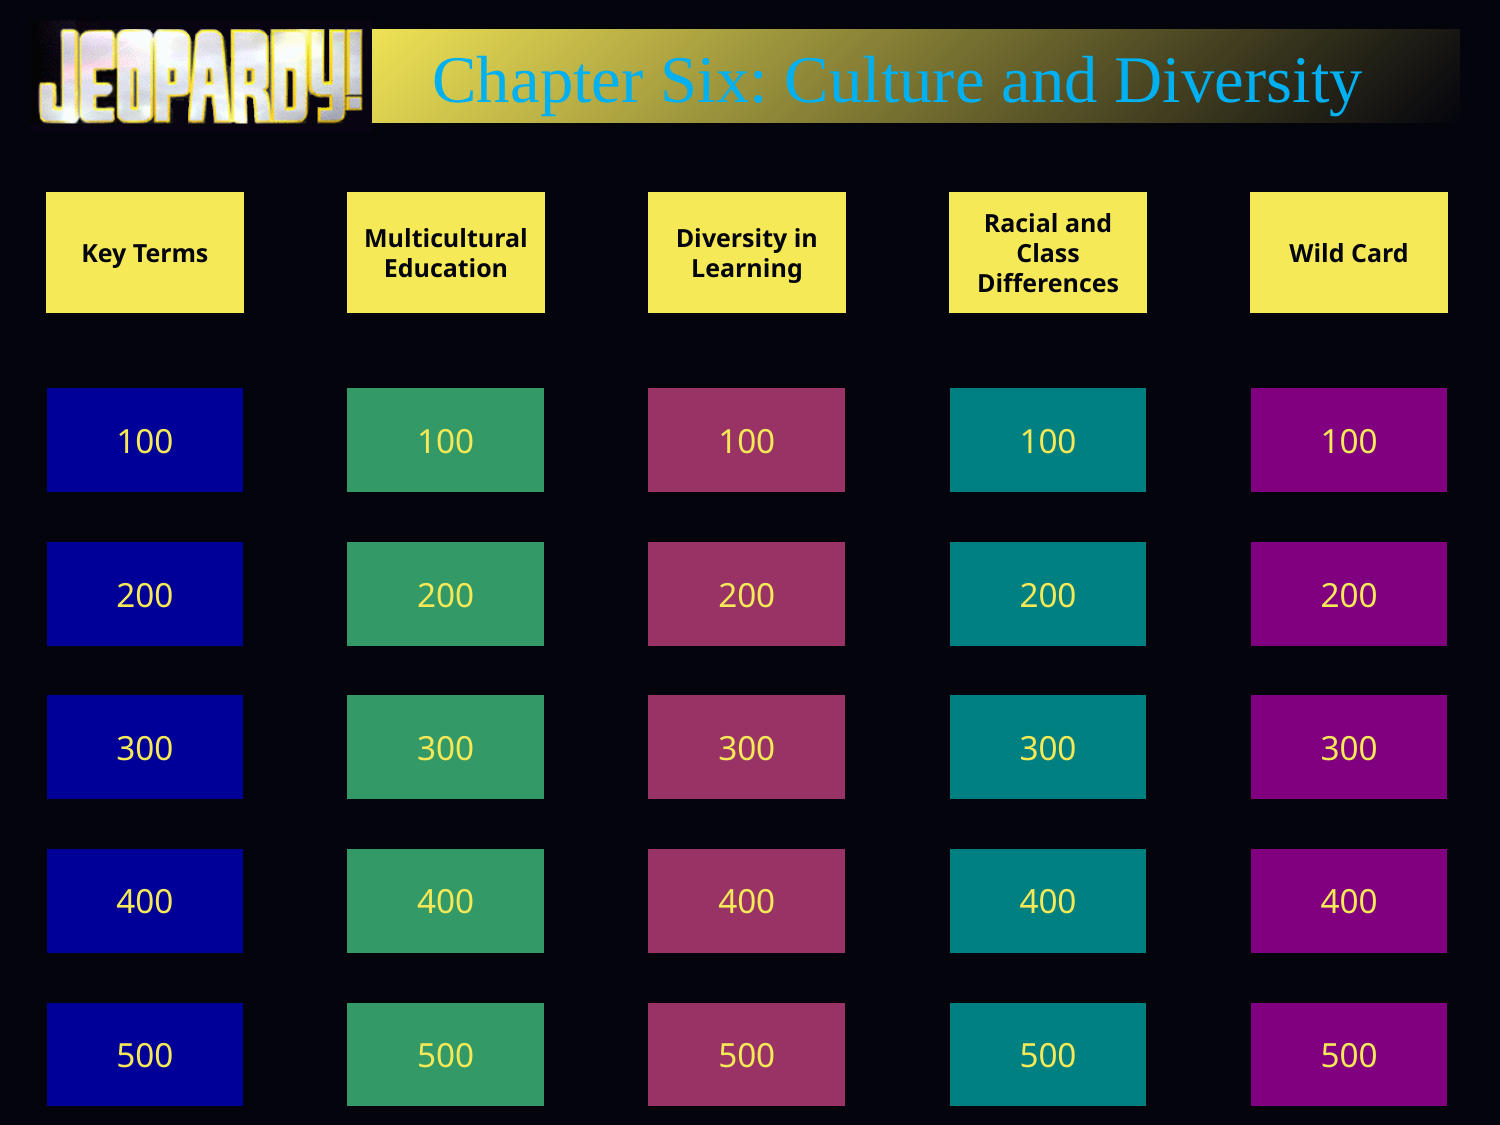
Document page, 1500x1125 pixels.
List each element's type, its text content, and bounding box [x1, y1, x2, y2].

text_box 400 [948, 847, 1148, 954]
text_box 100 [647, 387, 847, 493]
text_box 200 [346, 540, 545, 647]
text_box Chapter Six: Culture and Diversity [376, 29, 1461, 123]
text_box Key Terms [46, 192, 245, 313]
text_box 100 [45, 387, 244, 493]
text_box 500 [346, 1001, 545, 1108]
text_box Racial and Class Differences [949, 192, 1148, 313]
text_box 300 [948, 694, 1148, 800]
text_box 300 [647, 694, 847, 800]
text_box 500 [647, 1001, 847, 1108]
text_box 500 [948, 1001, 1148, 1108]
text_box 200 [1249, 540, 1449, 647]
text_box 400 [647, 847, 847, 954]
text_box 300 [1249, 694, 1449, 800]
text_box 400 [45, 847, 244, 954]
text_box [30, 20, 372, 133]
text_box 100 [1249, 387, 1449, 493]
text_box 400 [346, 847, 545, 954]
text_box Wild Card [1250, 192, 1449, 313]
text_box 500 [1249, 1001, 1449, 1108]
text_box Multicultural Education [347, 192, 546, 313]
text_box 200 [647, 540, 847, 647]
text_box 300 [45, 694, 244, 800]
text_box 400 [1249, 847, 1449, 954]
text_box 100 [948, 387, 1148, 493]
text_box Diversity in Learning [648, 192, 847, 313]
text_box 500 [45, 1001, 244, 1108]
text_box 300 [346, 694, 545, 800]
text_box 100 [346, 387, 545, 493]
text_box 200 [948, 540, 1148, 647]
text_box 200 [45, 540, 244, 647]
